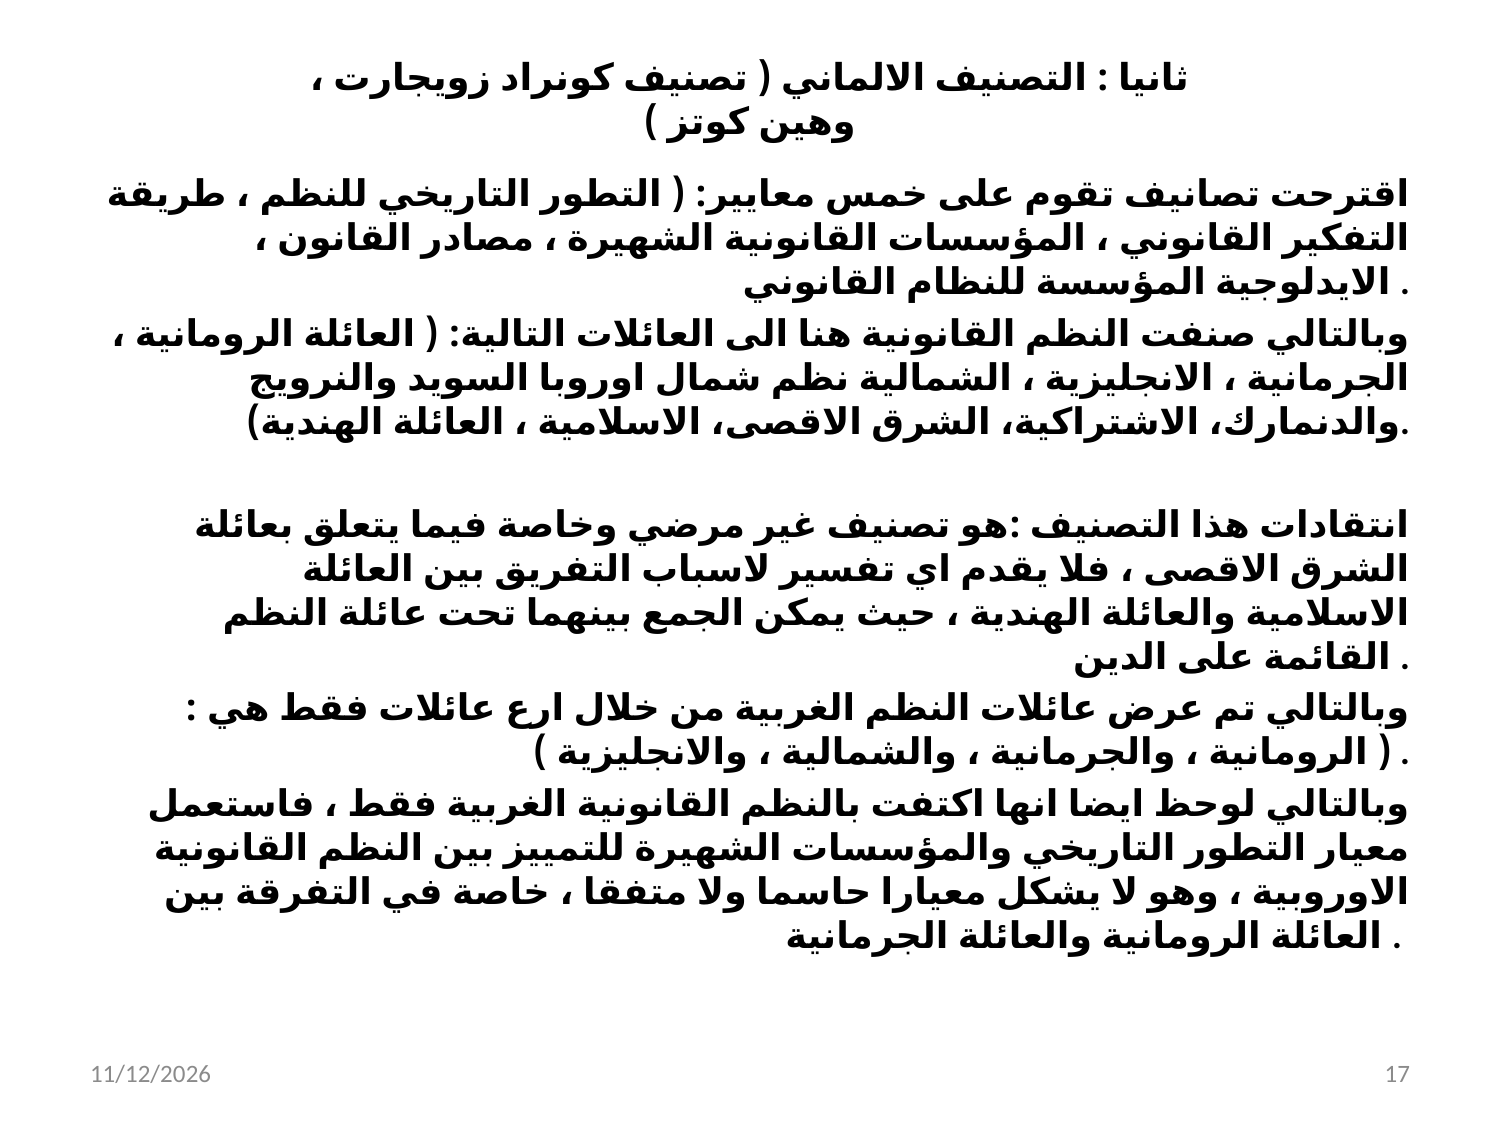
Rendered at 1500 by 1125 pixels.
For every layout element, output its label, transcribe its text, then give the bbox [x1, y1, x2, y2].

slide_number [75, 1042, 425, 1103]
title ثانيا : التصنيف الالماني ( تصنيف كونراد زويجارت ، وهين كوتز ) [287, 45, 1213, 150]
slide_number 17 [1074, 1042, 1425, 1103]
list اقترحت تصانيف تقوم على خمس معايير: ( التطور التاريخي للنظم ، طريقة التفكير القانوني ، المؤسسات القانونية الشهيرة ، مصادر القانون ، الايدلوجية المؤسسة للنظام القانوني . وبالتالي صنفت النظم القانونية هنا الى العائلات التالية: ( العائلة الرومانية ، الجرمانية ، الانجليزية ، الشمالية نظم شمال اوروبا السويد والنرويج والدنمارك، الاشتراكية، الشرق الاقصى، الاسلامية ، العائلة الهندية). انتقادات هذا التصنيف :هو تصنيف غير مرضي وخاصة فيما يتعلق بعائلة الشرق الاقصى ، فلا يقدم اي تفسير لاسباب التفريق بين العائلة الاسلامية والعائلة الهندية ، حيث يمكن الجمع بينهما تحت عائلة النظم القائمة على الدين . وبالتالي تم عرض عائلات النظم الغربية من خلال ارع عائلات فقط هي : ( الرومانية ، والجرمانية ، والشمالية ، والانجليزية ) . وبالتالي لوحظ ايضا انها اكتفت بالنظم القانونية الغربية فقط ، فاستعمل معيار التطور التاريخي والمؤسسات الشهيرة للتمييز بين النظم القانونية الاوروبية ، وهو لا يشكل معيارا حاسما ولا متفقا ، خاصة في التفرقة بين العائلة الرومانية والعائلة الجرمانية . [75, 162, 1425, 1005]
